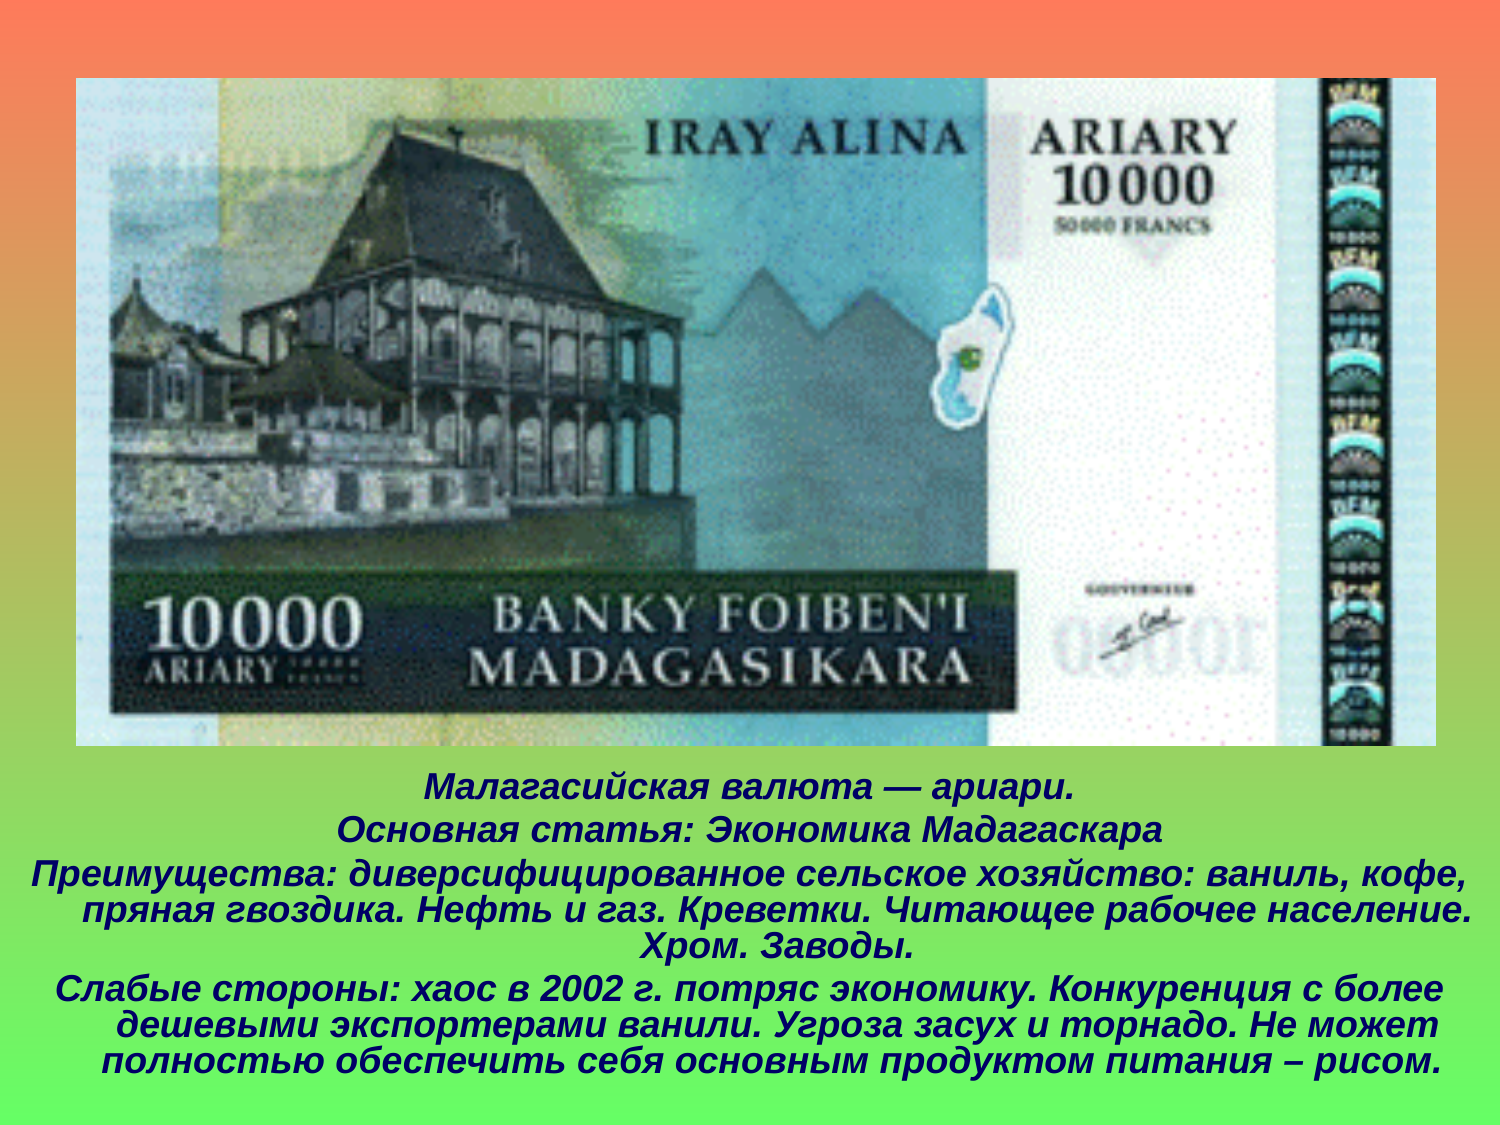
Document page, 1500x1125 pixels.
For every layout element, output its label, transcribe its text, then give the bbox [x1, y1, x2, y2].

list Малагасийская валюта — ариари. Основная статья: Экономика Мадагаскара Преимущества: диверсифицированное сельское хозяйство: ваниль, кофе, пряная гвоздика. Нефть и газ. Креветки. Читающее рабочее население. Хром. Заводы. Слабые стороны: хаос в 2002 г. потряс экономику. Конкуренция с более дешевыми экспортерами ванили. Угроза засух и торнадо. Не может полностью обеспечить себя основным продуктом питания – рисом. [0, 763, 1500, 1125]
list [76, 77, 1436, 746]
